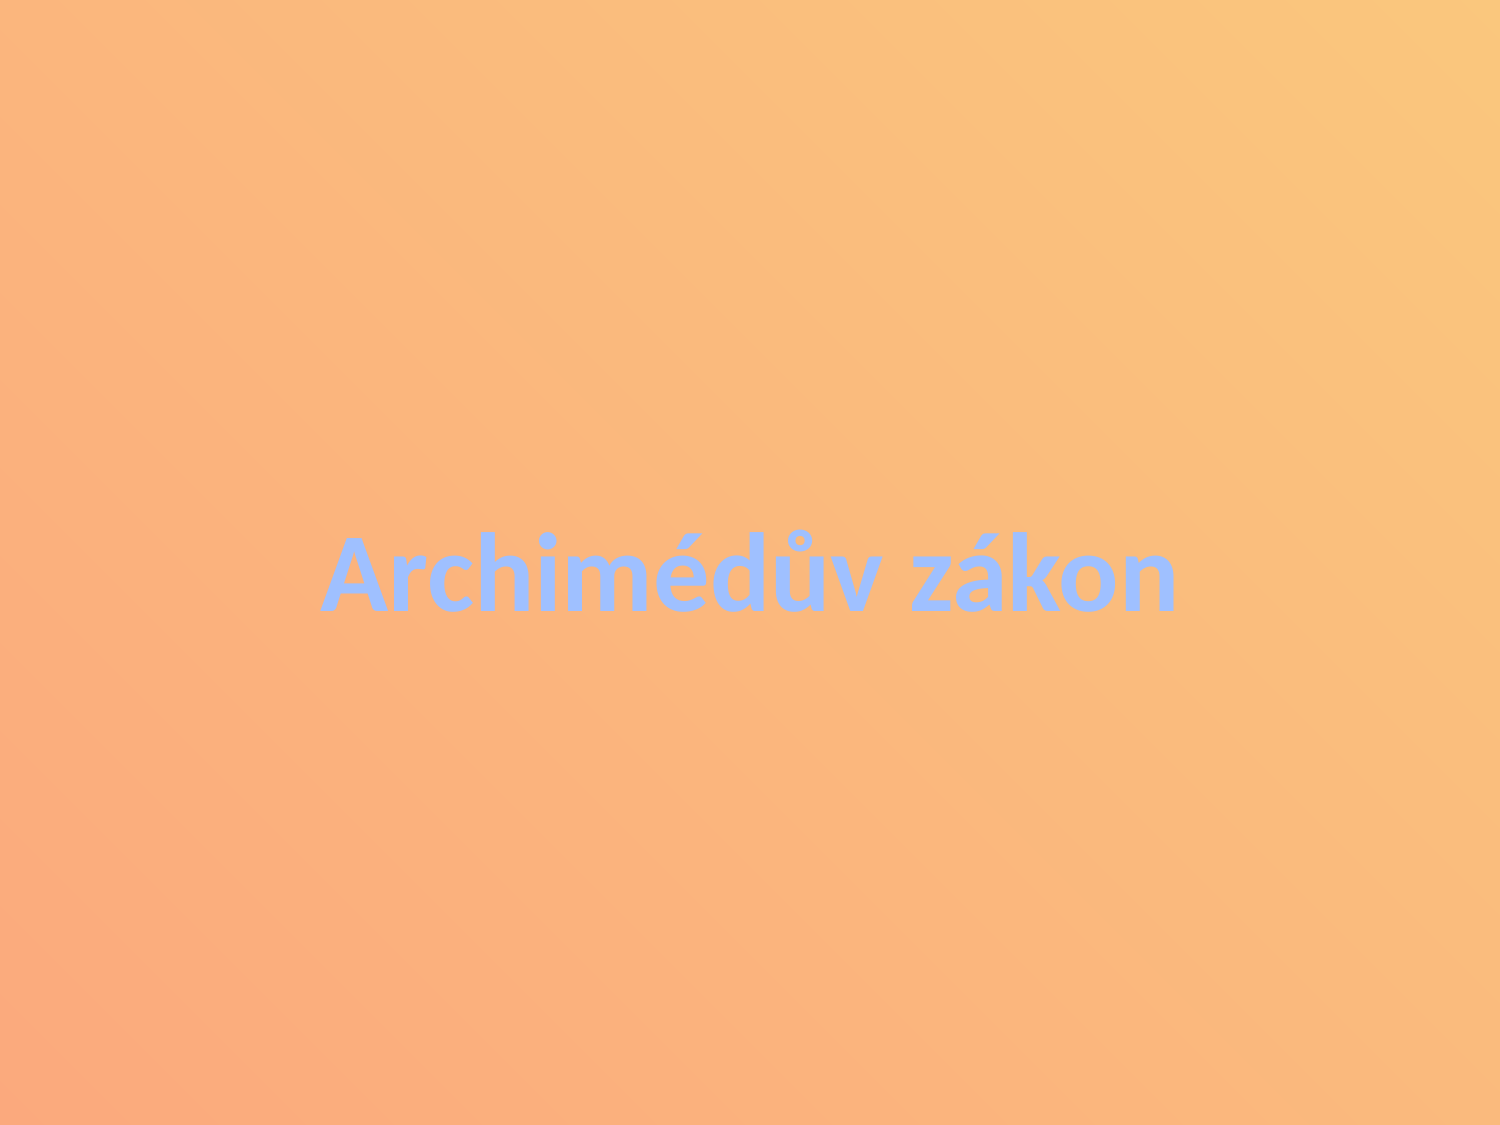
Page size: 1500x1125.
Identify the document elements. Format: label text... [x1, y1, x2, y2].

text_box Archimédův zákon [305, 491, 1196, 642]
